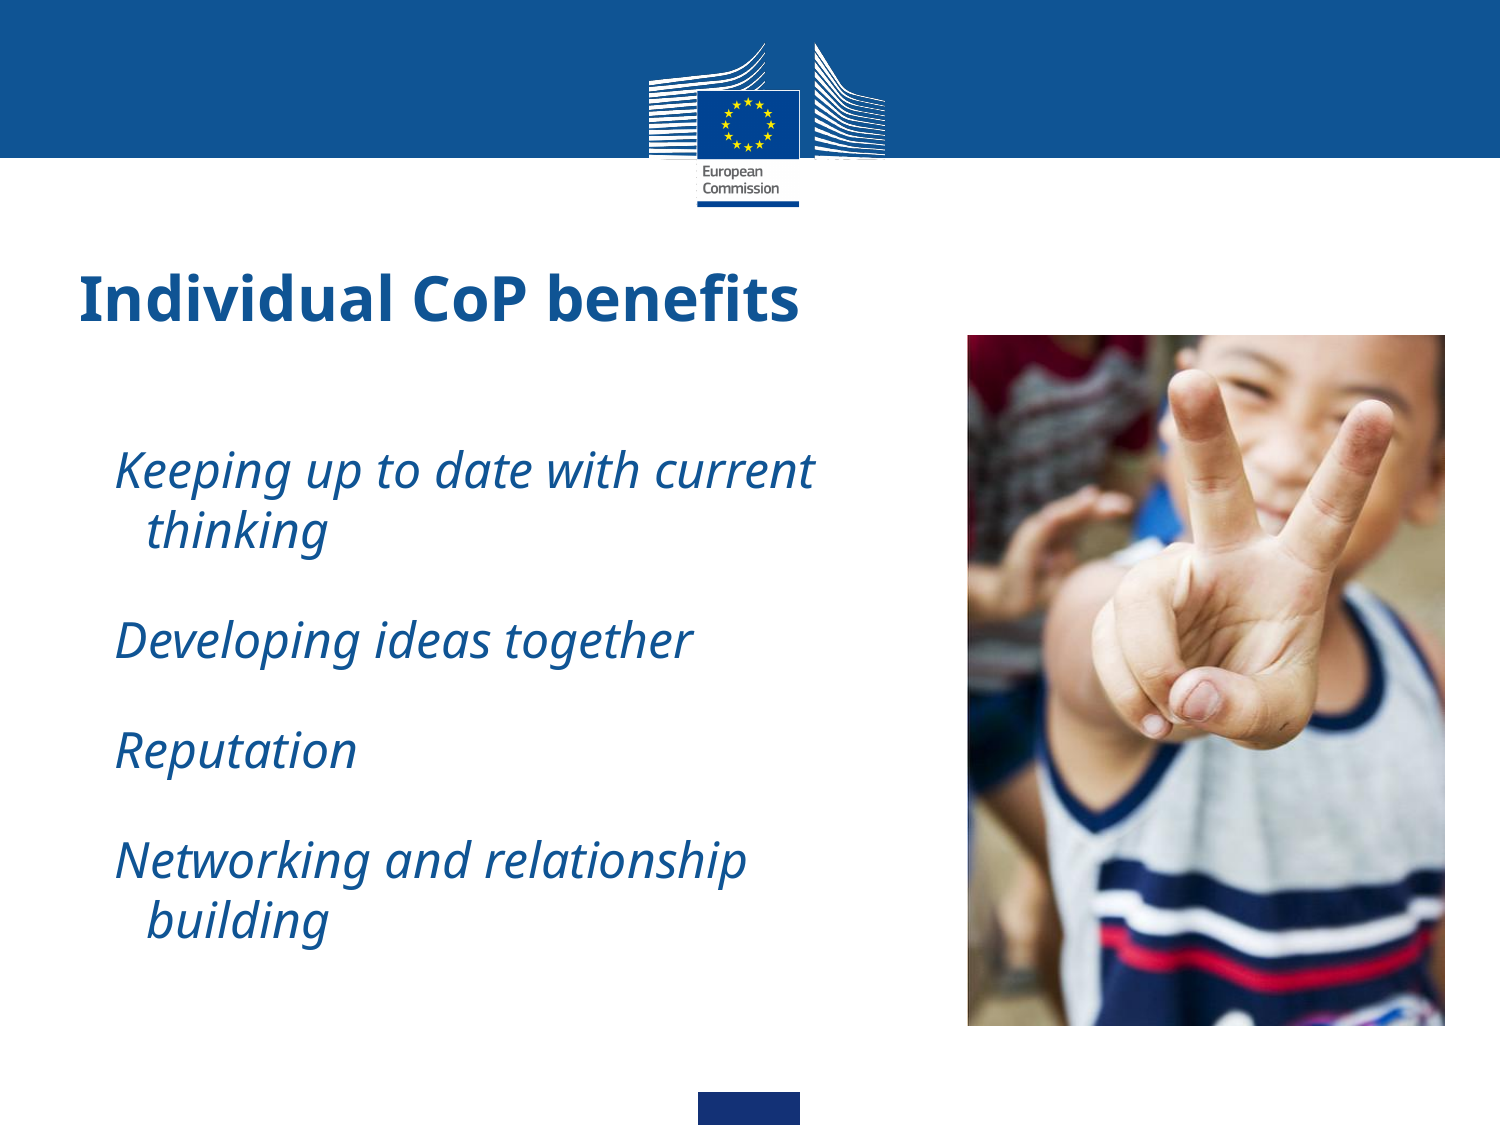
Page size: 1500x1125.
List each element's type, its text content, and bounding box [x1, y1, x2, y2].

picture [649, 42, 885, 208]
title Individual CoP benefits [64, 219, 1415, 374]
picture [967, 335, 1445, 1026]
list Keeping up to date with current thinking Developing ideas together Reputation Networking and relationship building [75, 423, 856, 1038]
